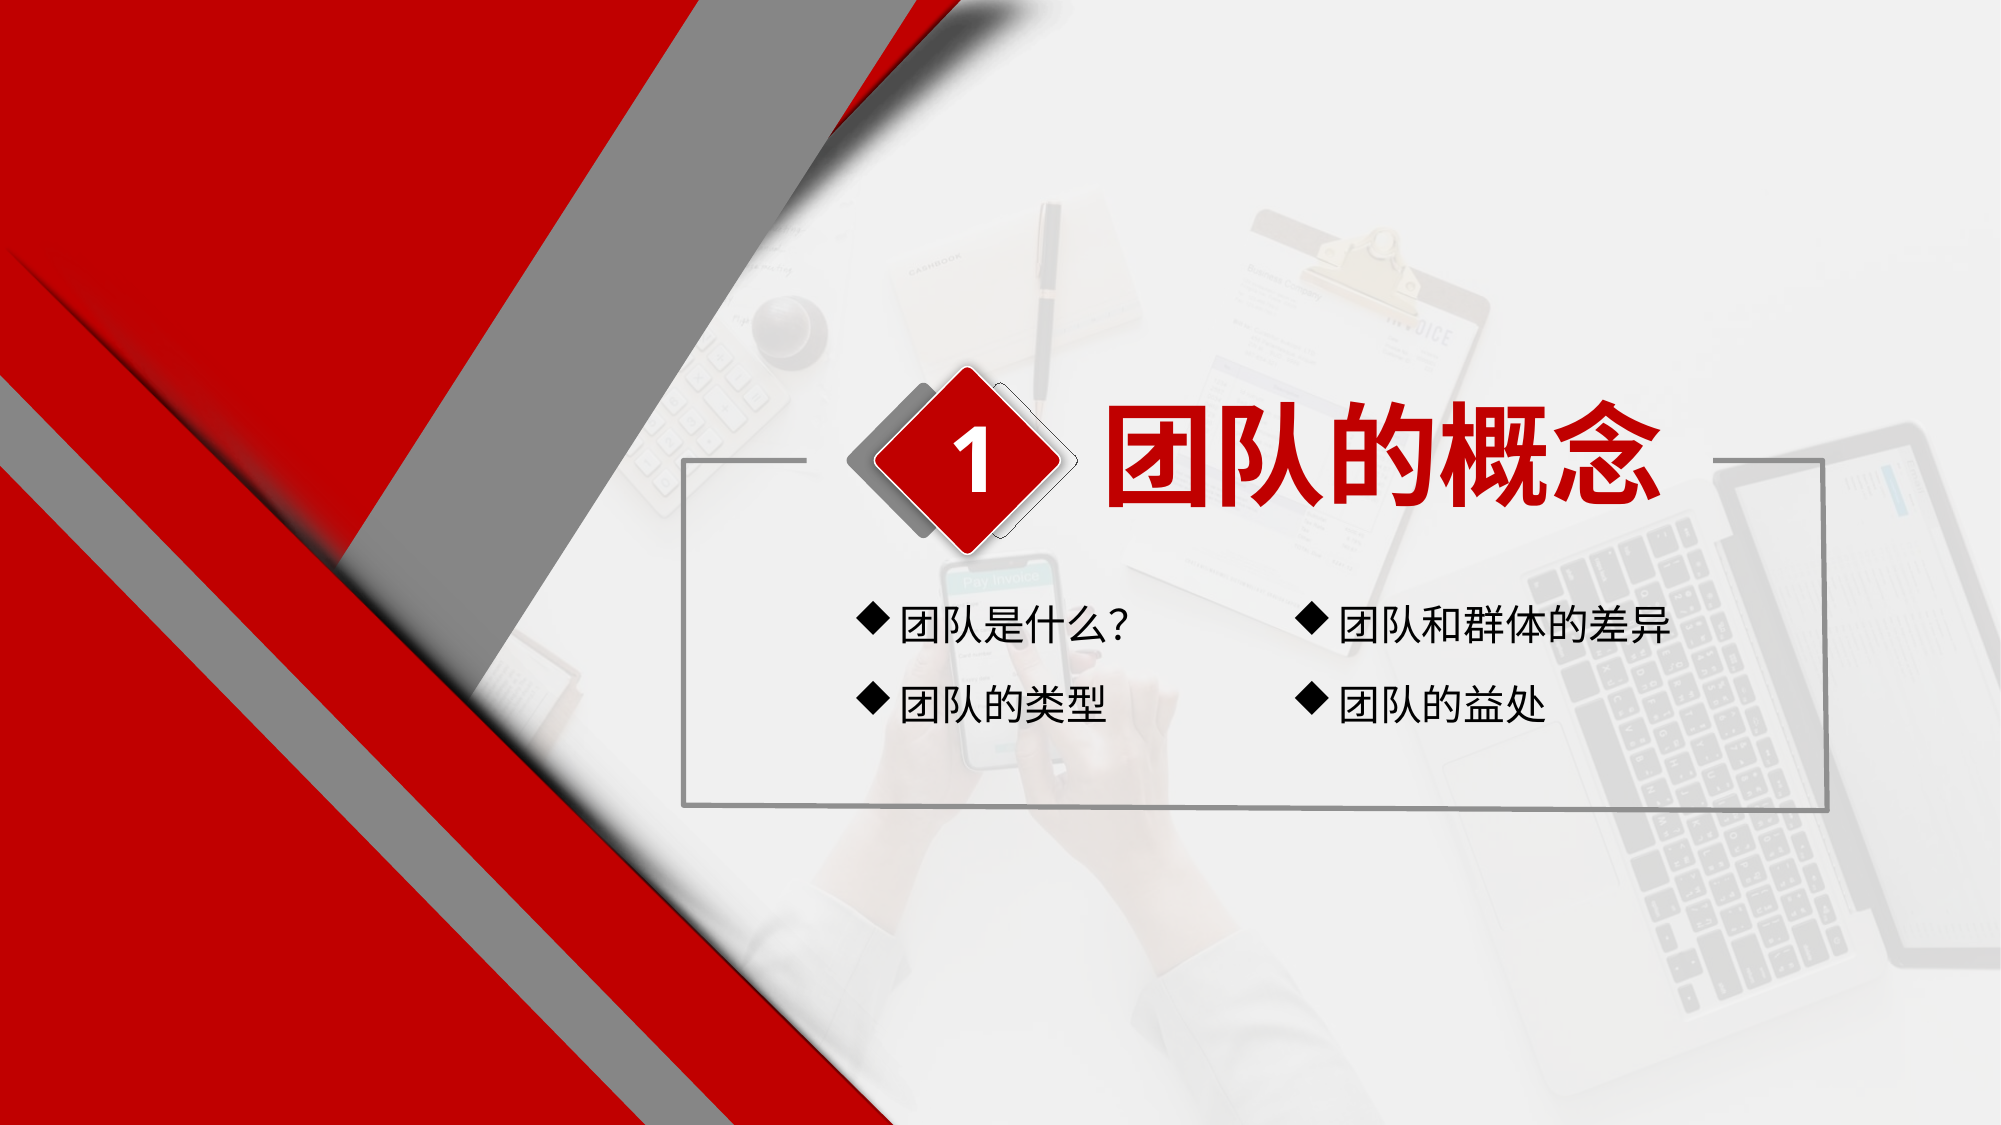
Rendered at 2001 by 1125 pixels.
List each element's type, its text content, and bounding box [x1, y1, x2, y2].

text_box [1124, 458, 1830, 813]
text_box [845, 365, 1079, 556]
text_box 团队的概念 [1124, 377, 1712, 460]
text_box [1124, 0, 2001, 1125]
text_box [0, 0, 1119, 1125]
